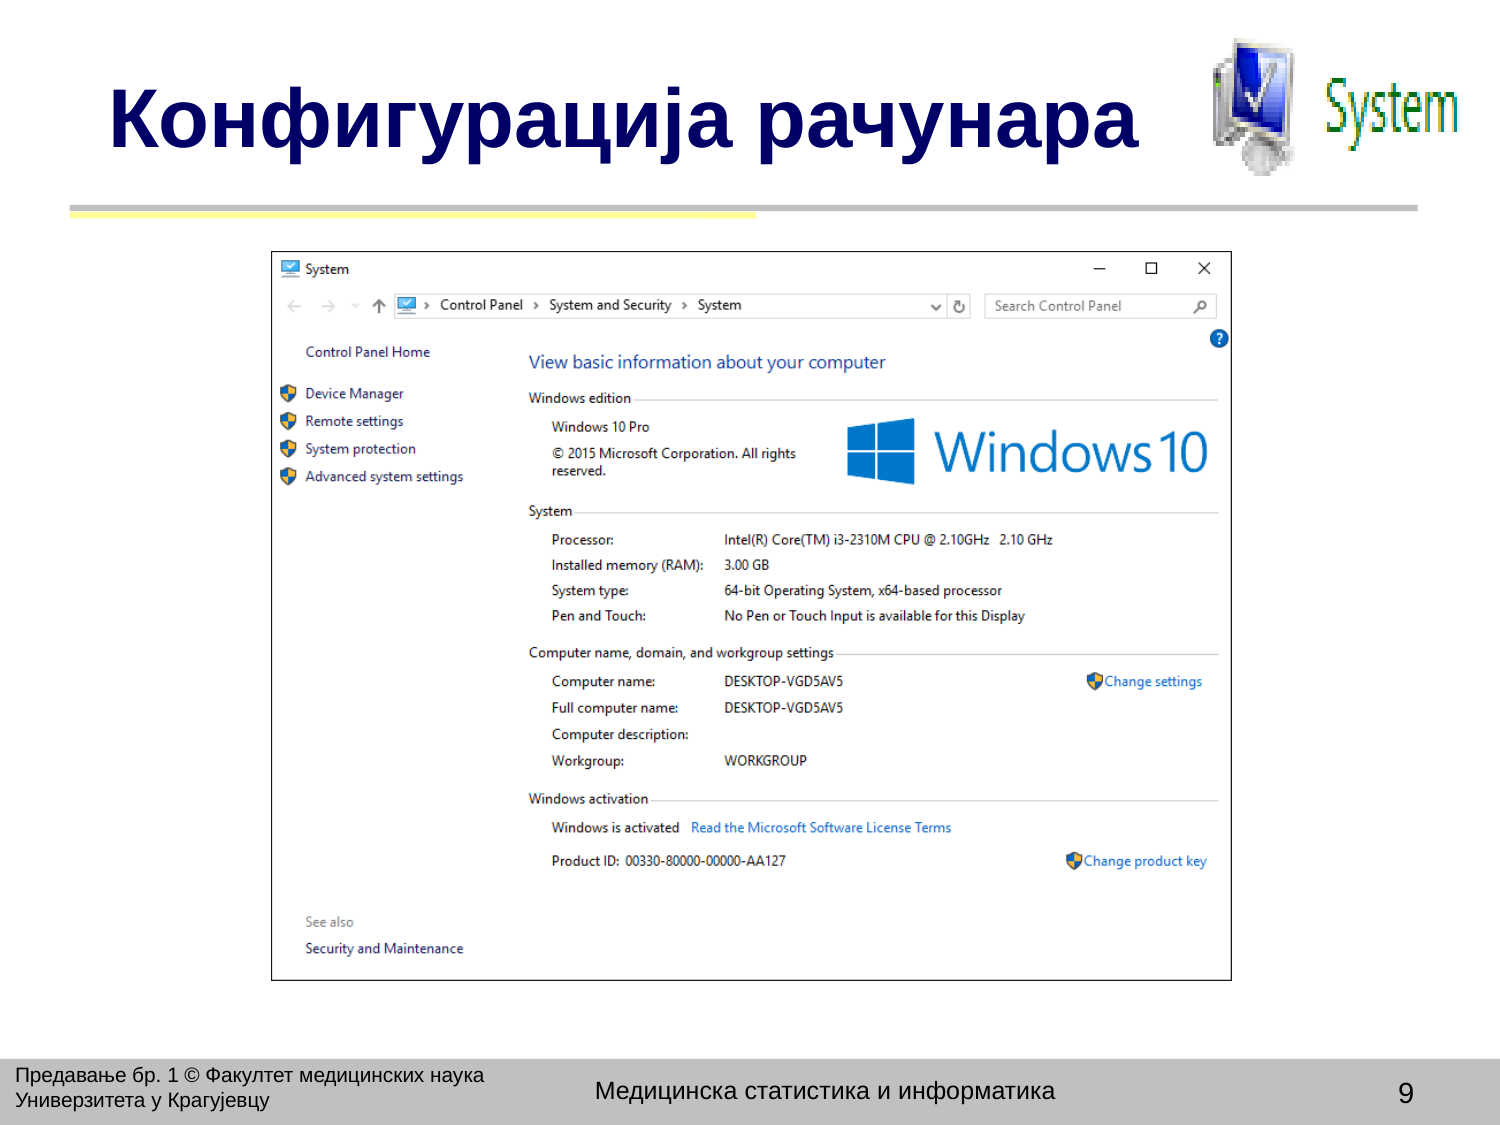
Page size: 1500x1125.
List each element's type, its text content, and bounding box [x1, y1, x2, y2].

slide_number 9 [1161, 1066, 1430, 1125]
picture [271, 251, 1232, 981]
footer Медицинска статистика и информатика [512, 1066, 1140, 1125]
slide_number Предавање бр. 1 © Факултет медицинских наука Универзитета у Крагујевцу [0, 1053, 624, 1108]
title Конфигурација рачунара [69, 19, 1426, 208]
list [1195, 34, 1468, 192]
